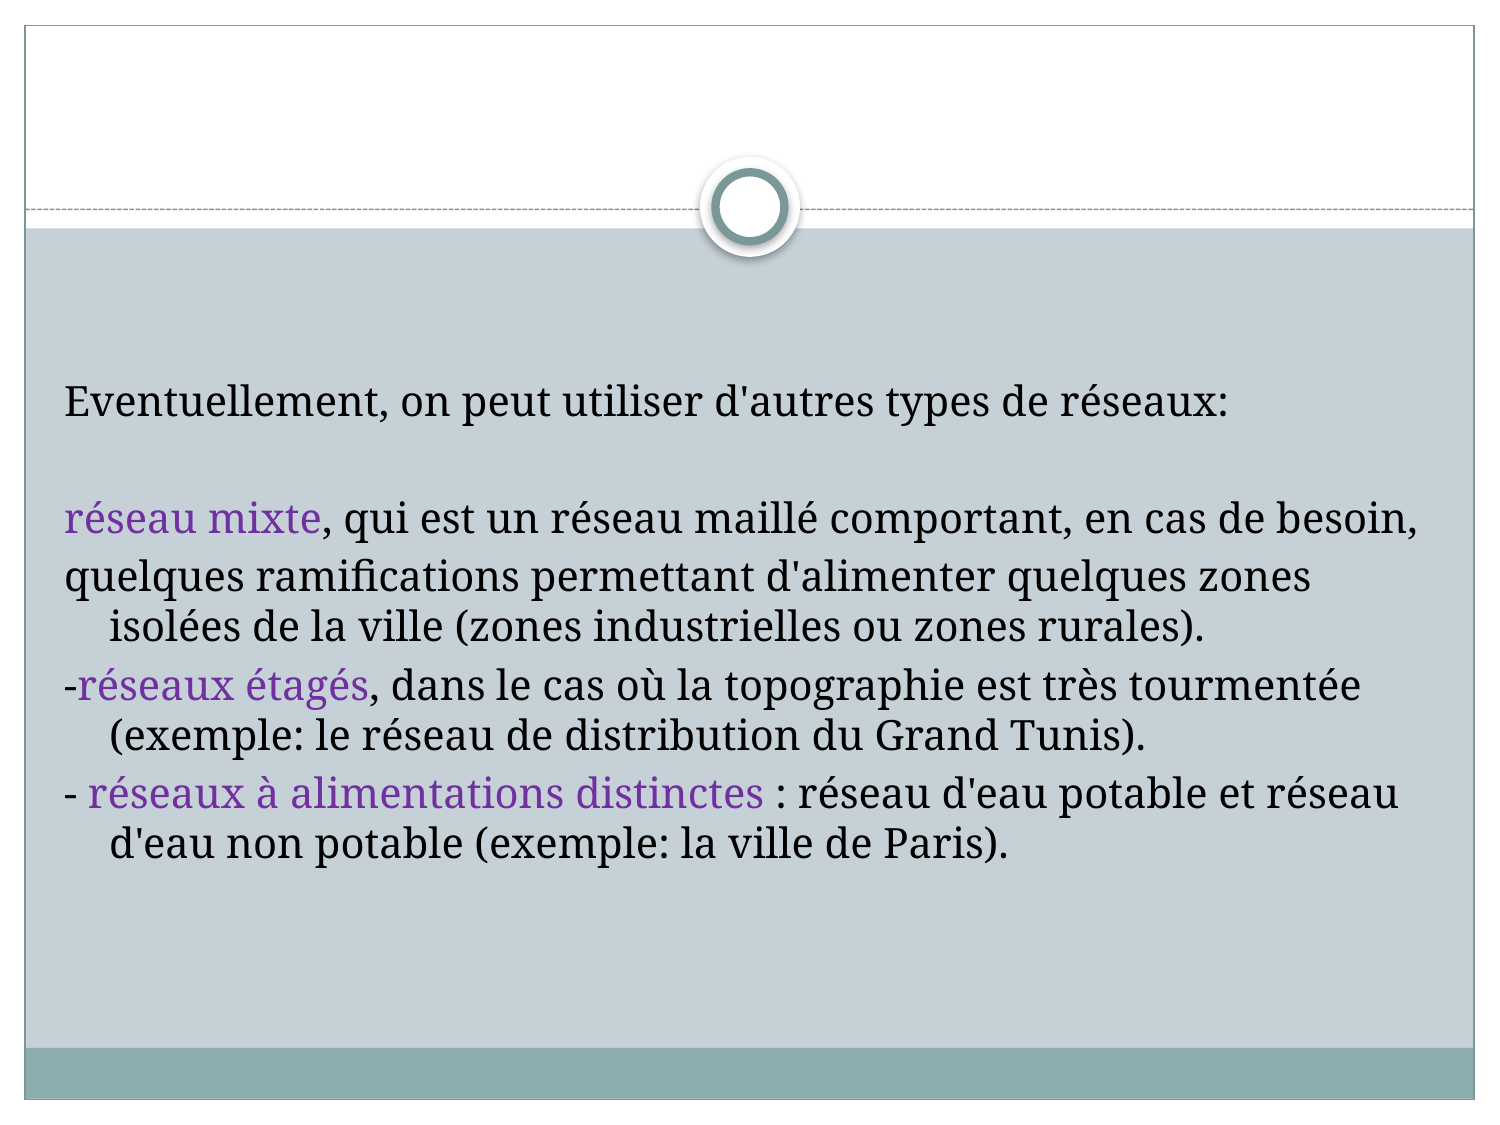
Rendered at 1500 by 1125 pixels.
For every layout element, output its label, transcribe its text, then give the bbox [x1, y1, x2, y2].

list Eventuellement, on peut utiliser d'autres types de réseaux: réseau mixte, qui est un réseau maillé comportant, en cas de besoin, quelques ramifications permettant d'alimenter quelques zones isolées de la ville (zones industrielles ou zones rurales). -réseaux étagés, dans le cas où la topographie est très tourmentée (exemple: le réseau de distribution du Grand Tunis). - réseaux à alimentations distinctes : réseau d'eau potable et réseau d'eau non potable (exemple: la ville de Paris). [49, 250, 1445, 1001]
